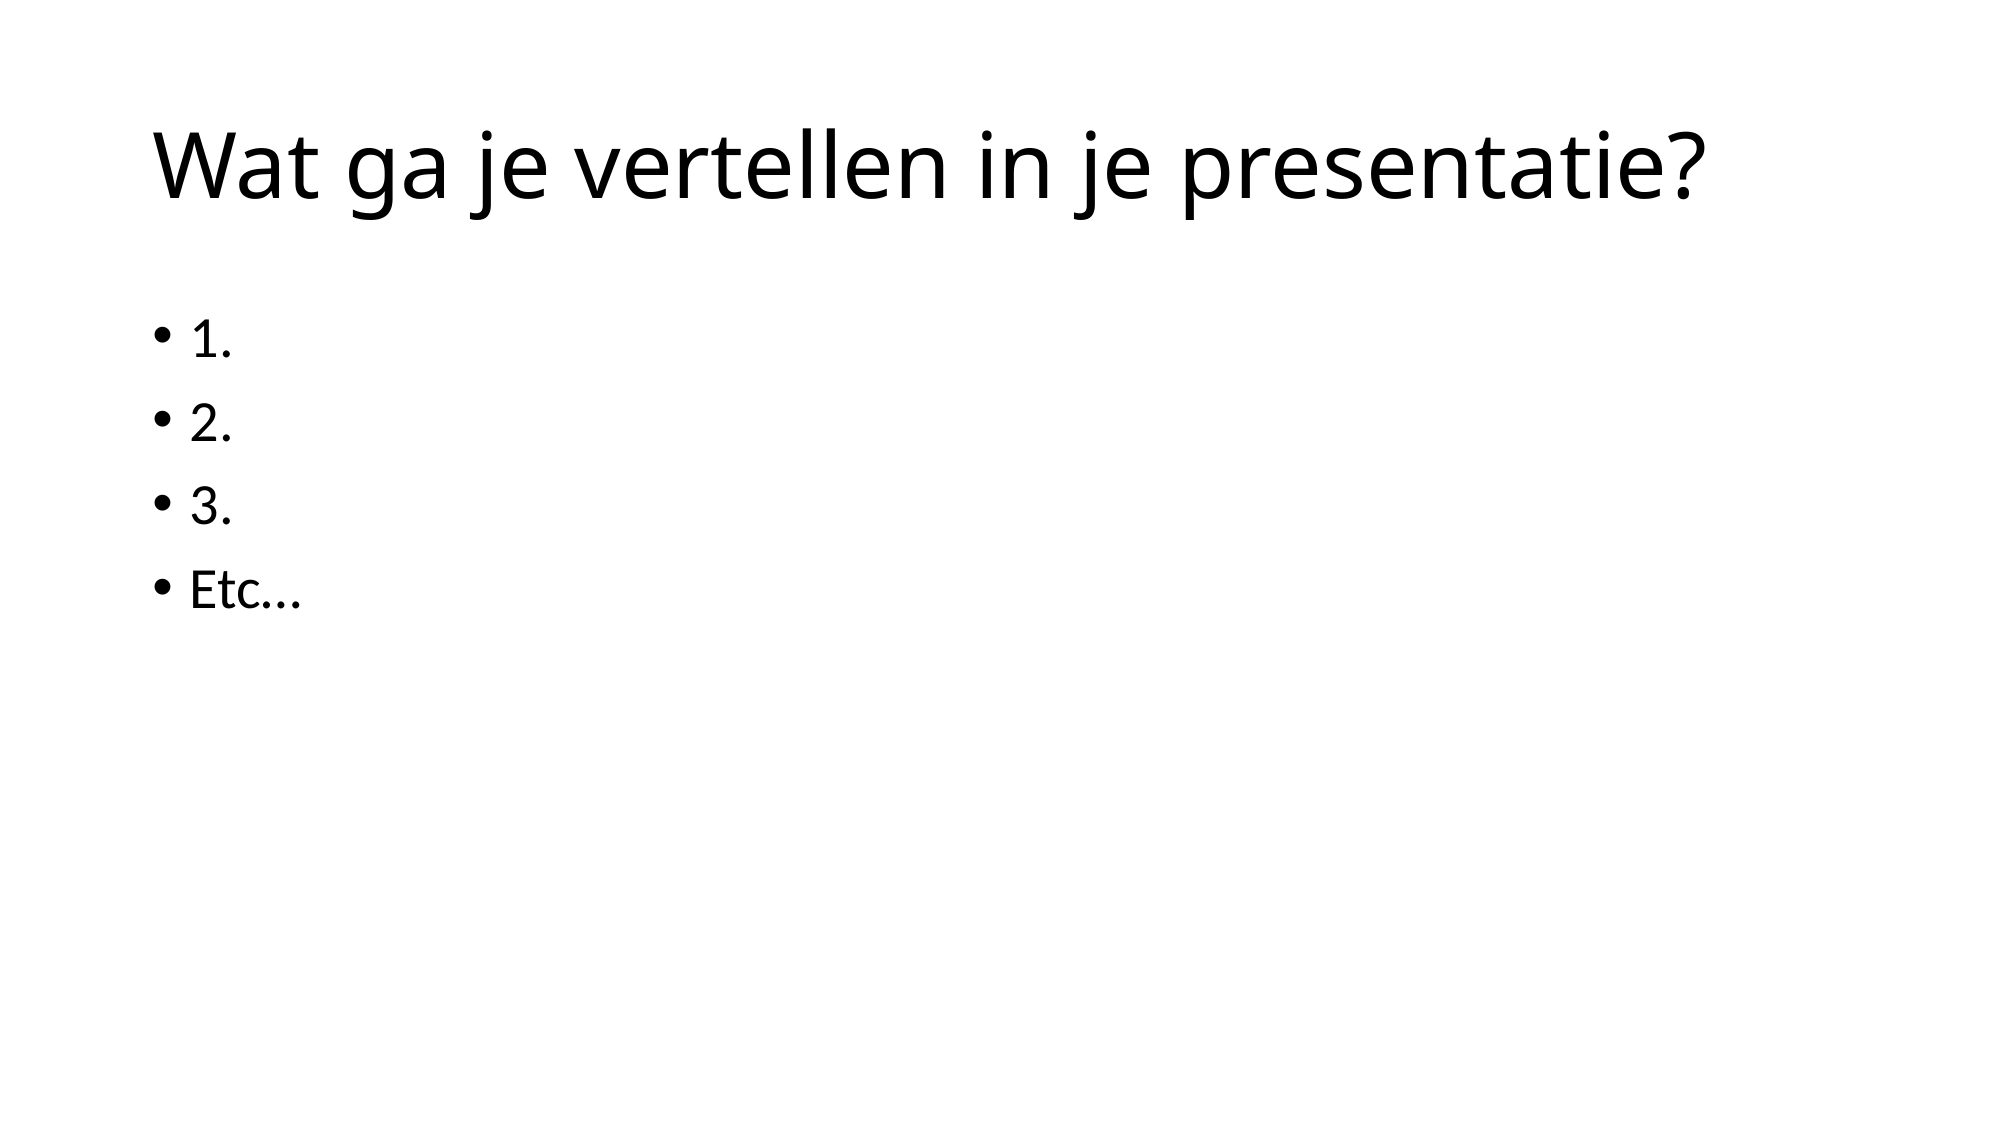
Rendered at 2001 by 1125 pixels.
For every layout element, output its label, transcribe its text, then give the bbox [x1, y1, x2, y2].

list 1. 2. 3. Etc… [137, 299, 1863, 1014]
title Wat ga je vertellen in je presentatie? [137, 59, 1863, 278]
